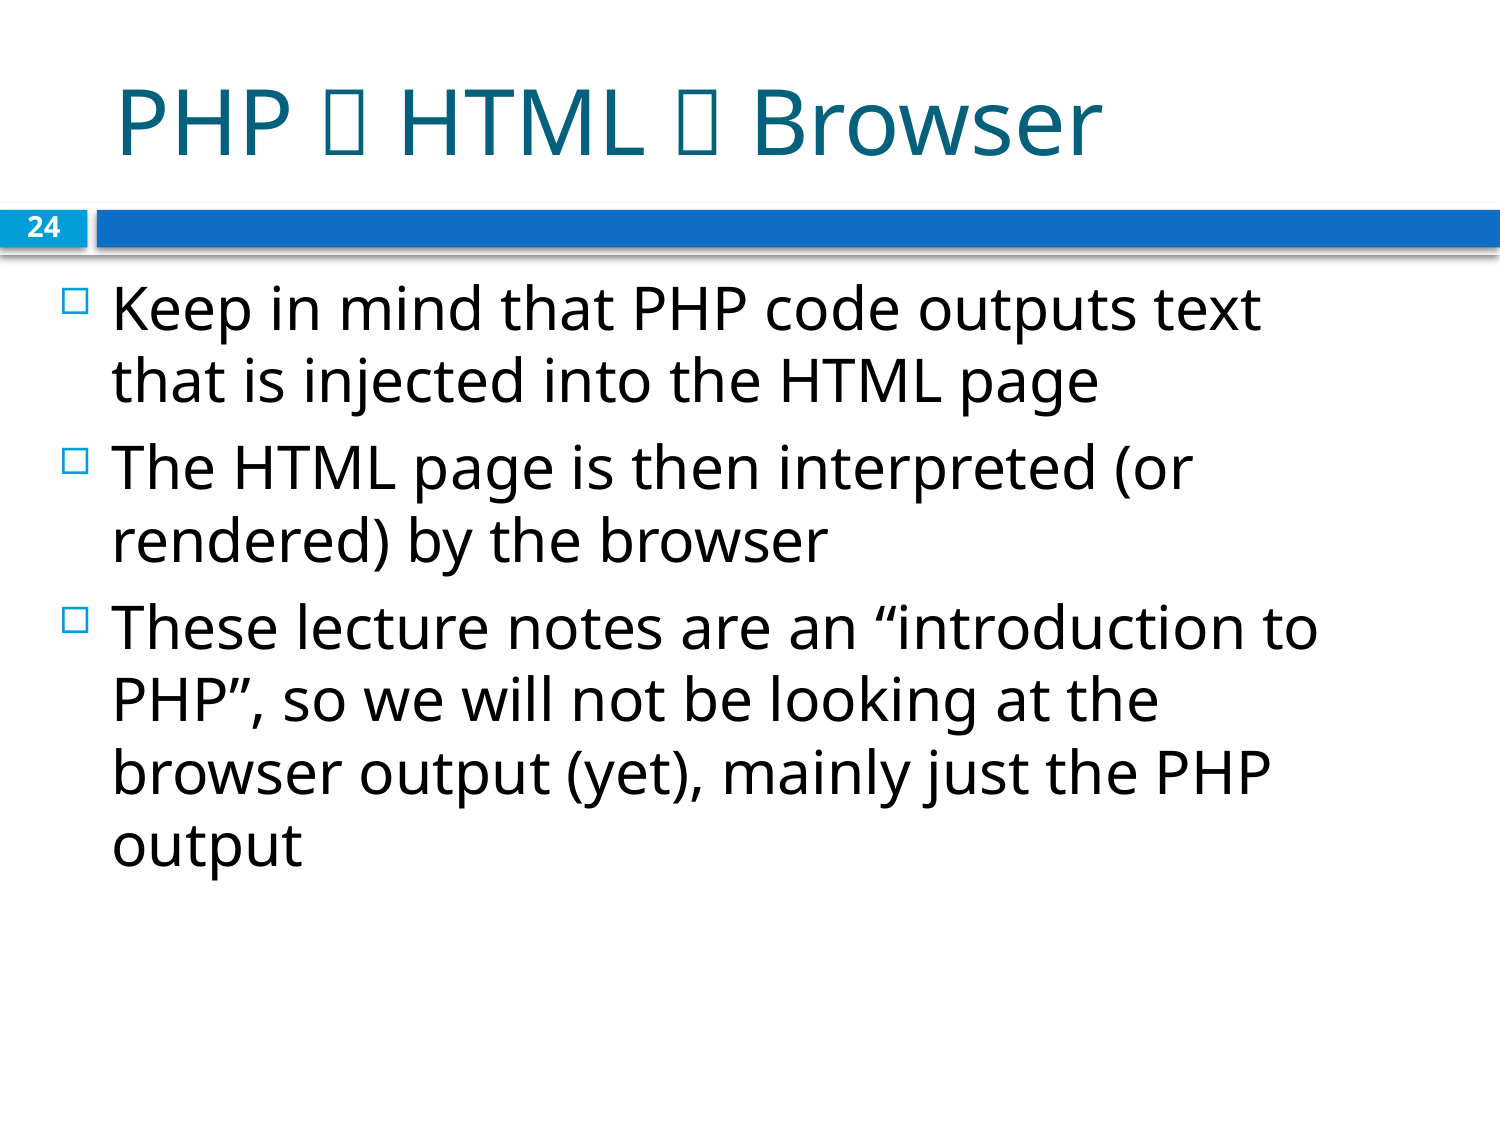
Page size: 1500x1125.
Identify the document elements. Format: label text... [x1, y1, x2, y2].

title PHP  HTML  Browser [99, 37, 1438, 201]
slide_number 24 [0, 208, 88, 249]
text_box Keep in mind that PHP code outputs text that is injected into the HTML page The HTML page is then interpreted (or rendered) by the browser These lecture notes are an “introduction to PHP”, so we will not be looking at the browser output (yet), mainly just the PHP output [44, 262, 1382, 1000]
